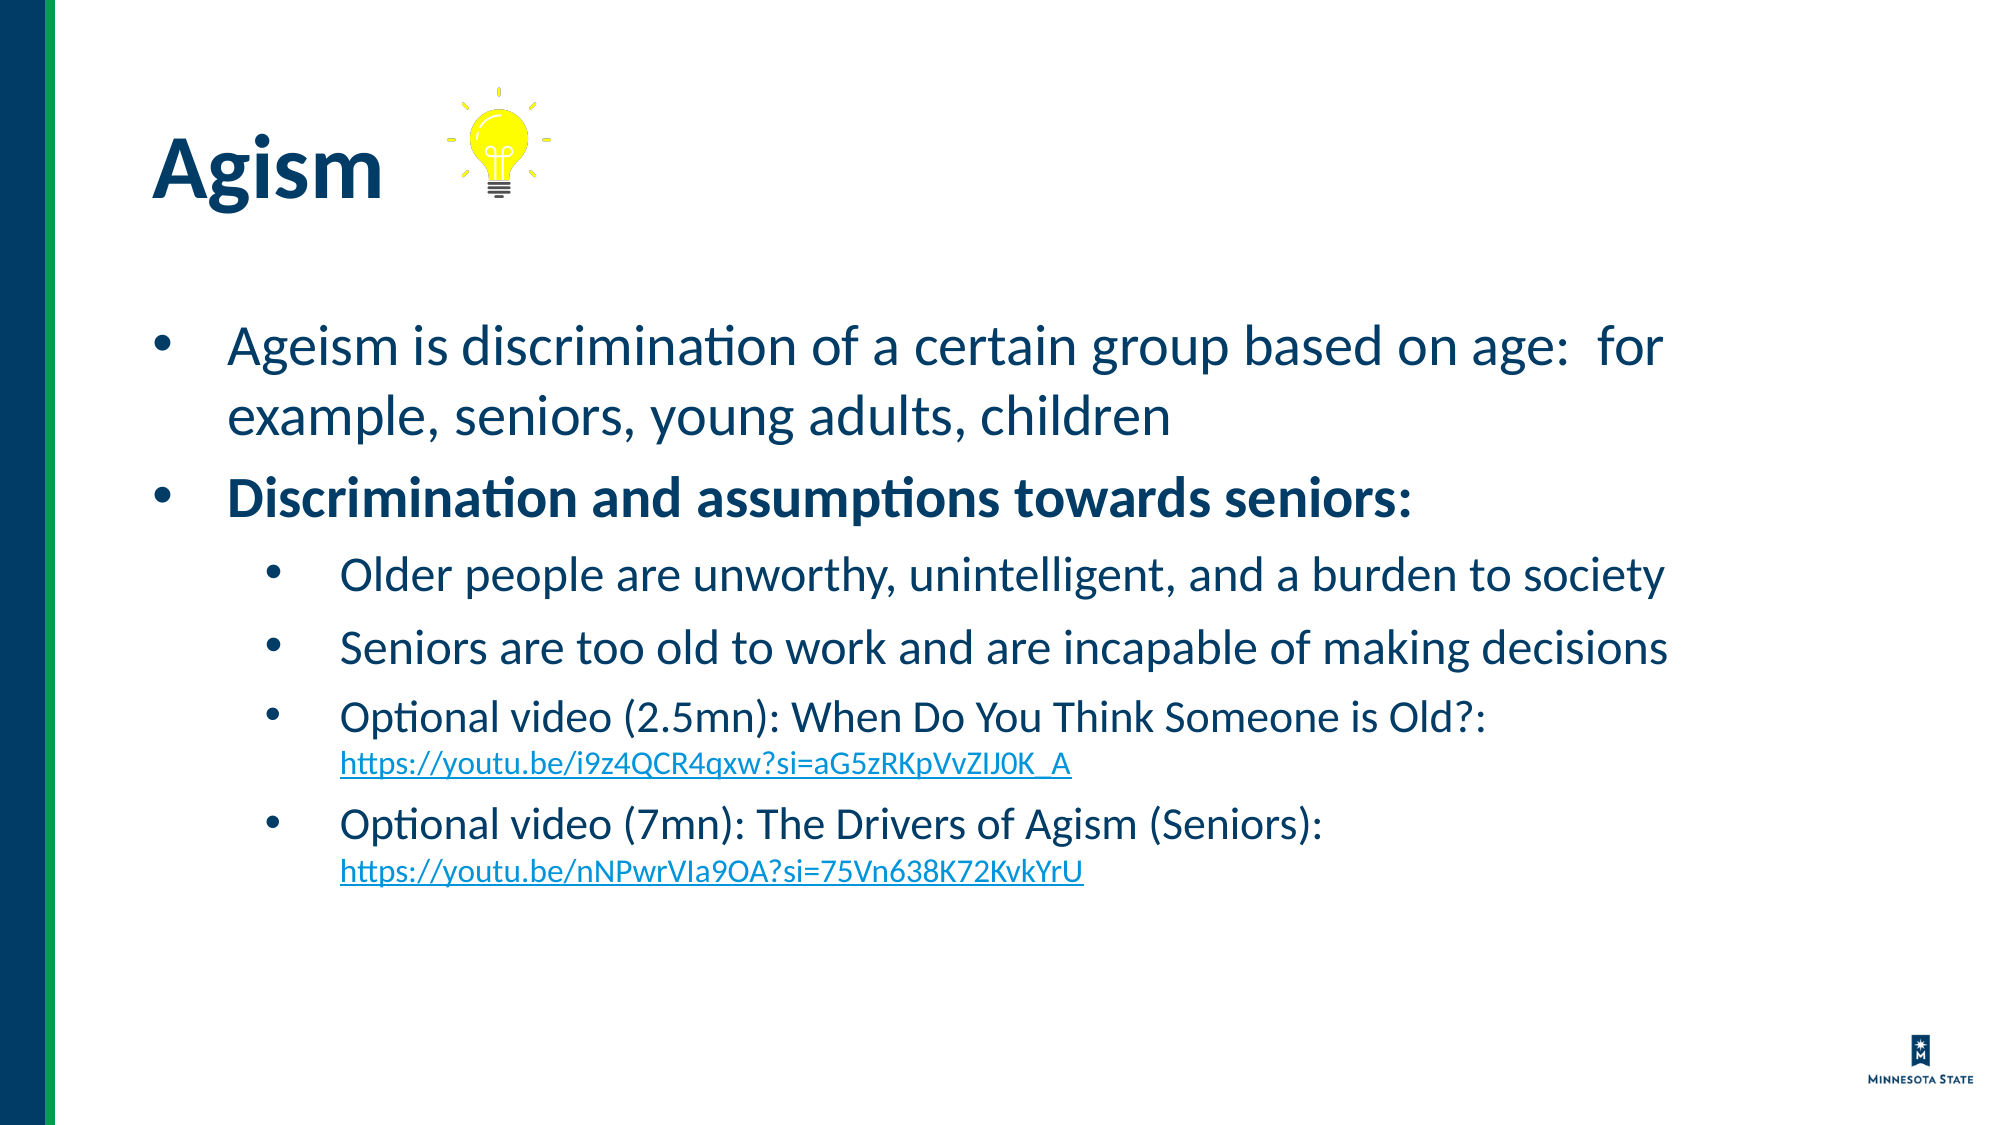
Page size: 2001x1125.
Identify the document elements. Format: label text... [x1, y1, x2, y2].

title Agism [137, 59, 1863, 278]
list Ageism is discrimination of a certain group based on age: for example, seniors, young adults, children Discrimination and assumptions towards seniors: Older people are unworthy, unintelligent, and a burden to society Seniors are too old to work and are incapable of making decisions Optional video (2.5mn): When Do You Think Someone is Old?: https://youtu.be/i9z4QCR4qxw?si=aG5zRKpVvZIJ0K_A Optional video (7mn): The Drivers of Agism (Seniors): https://youtu.be/nNPwrVIa9OA?si=75Vn638K72KvkYrU [137, 299, 1863, 1014]
picture [1823, 1028, 2001, 1095]
picture [418, 58, 581, 221]
